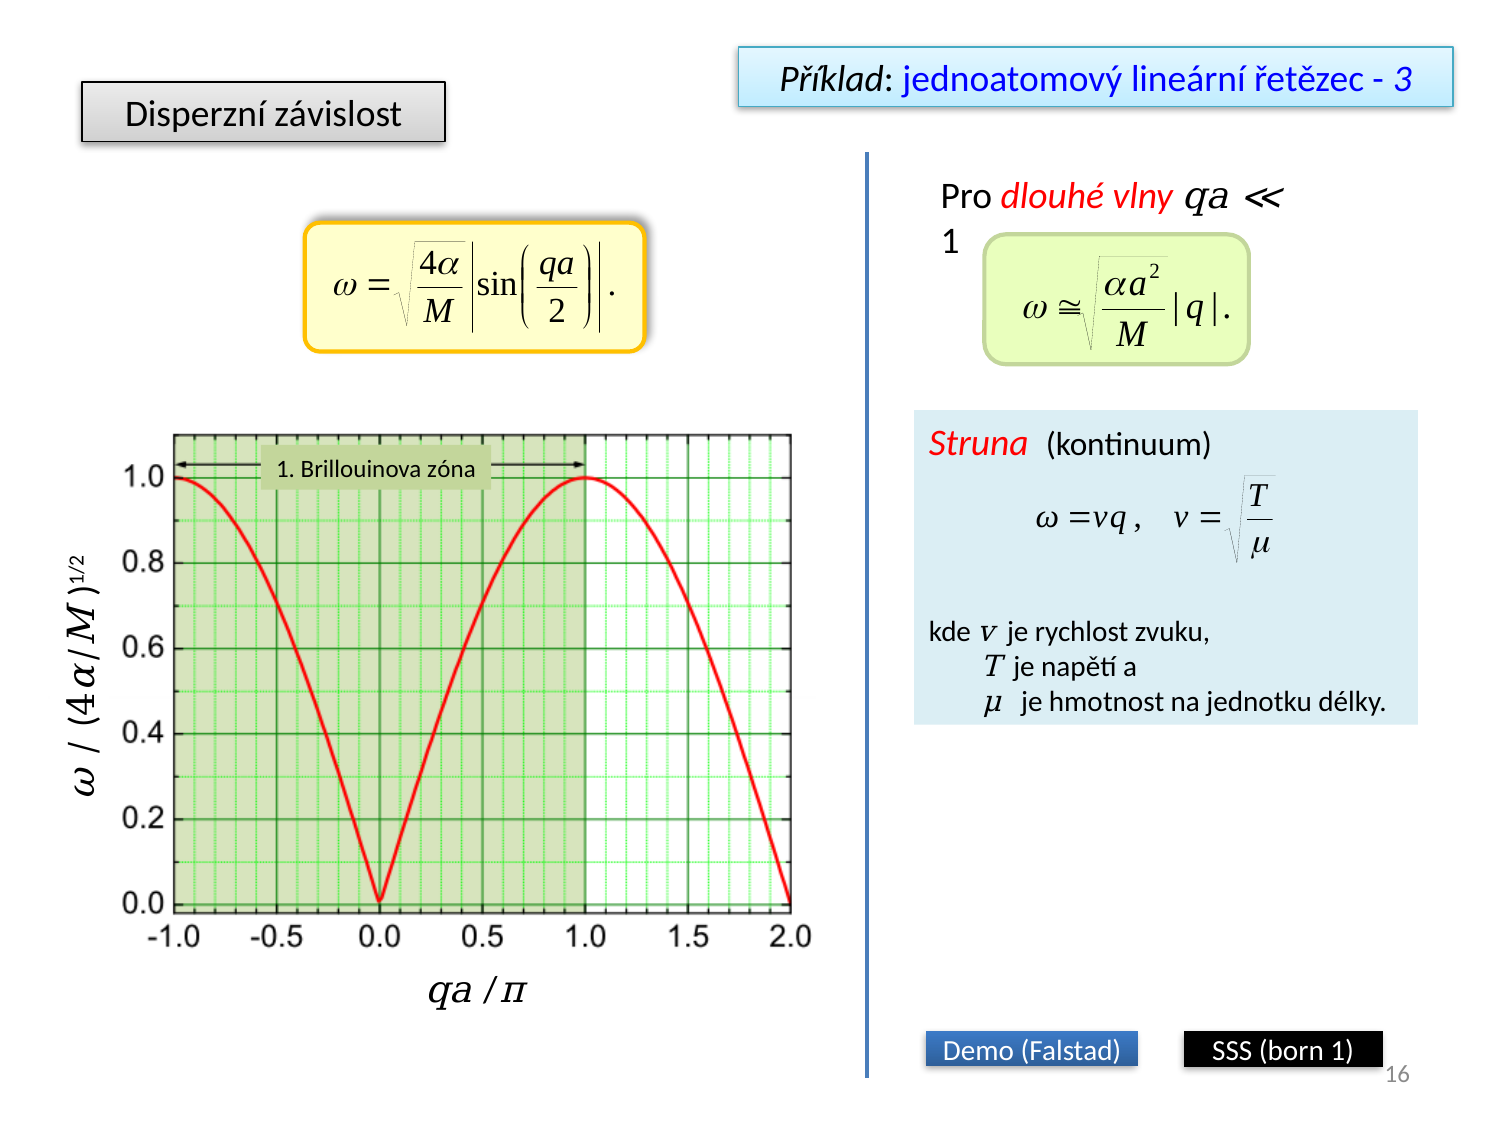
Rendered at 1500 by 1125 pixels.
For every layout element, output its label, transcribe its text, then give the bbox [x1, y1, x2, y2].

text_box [304, 222, 645, 352]
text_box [23, 398, 844, 1019]
text_box Disperzní závislost [81, 81, 446, 142]
slide_number 16 [1074, 1042, 1425, 1103]
text_box Demo (Falstad) [925, 1031, 1139, 1067]
text_box Příklad: jednoatomový lineární řetězec - 3 [738, 46, 1454, 107]
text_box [925, 163, 1325, 365]
text_box SSS (born 1) [1183, 1031, 1383, 1067]
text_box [913, 409, 1419, 684]
